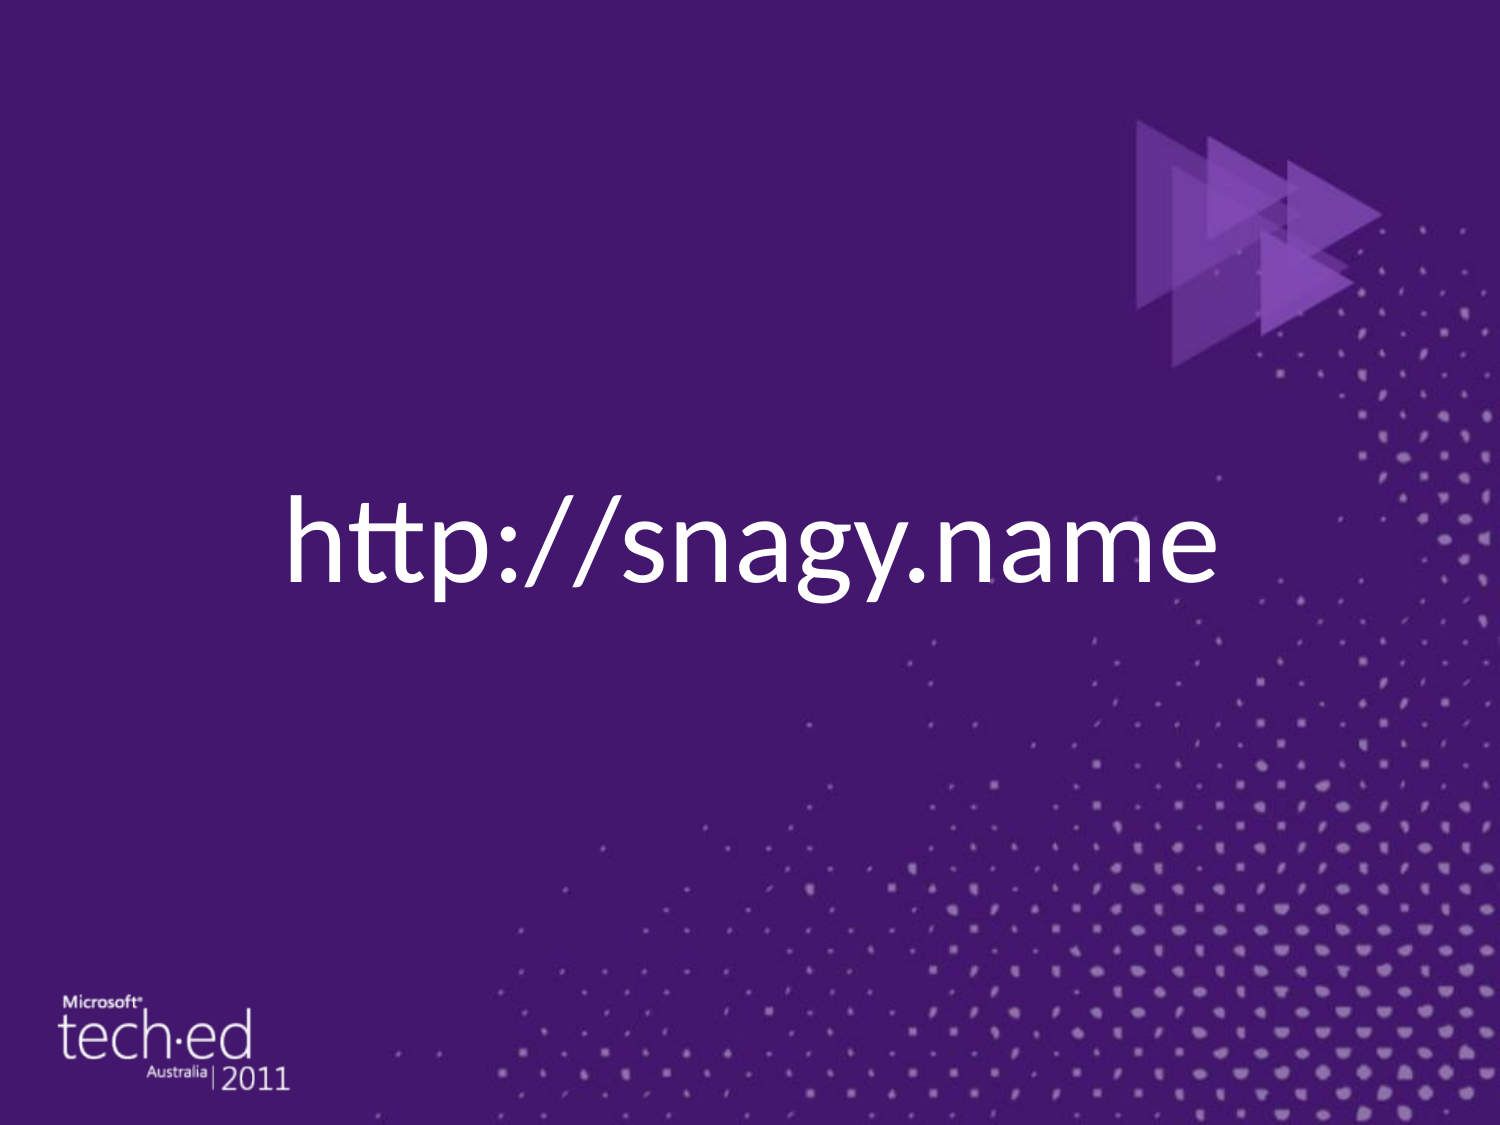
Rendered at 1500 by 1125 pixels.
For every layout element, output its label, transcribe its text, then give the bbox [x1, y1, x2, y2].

text_box http://snagy.name [268, 449, 1237, 615]
picture [0, 0, 1500, 1125]
